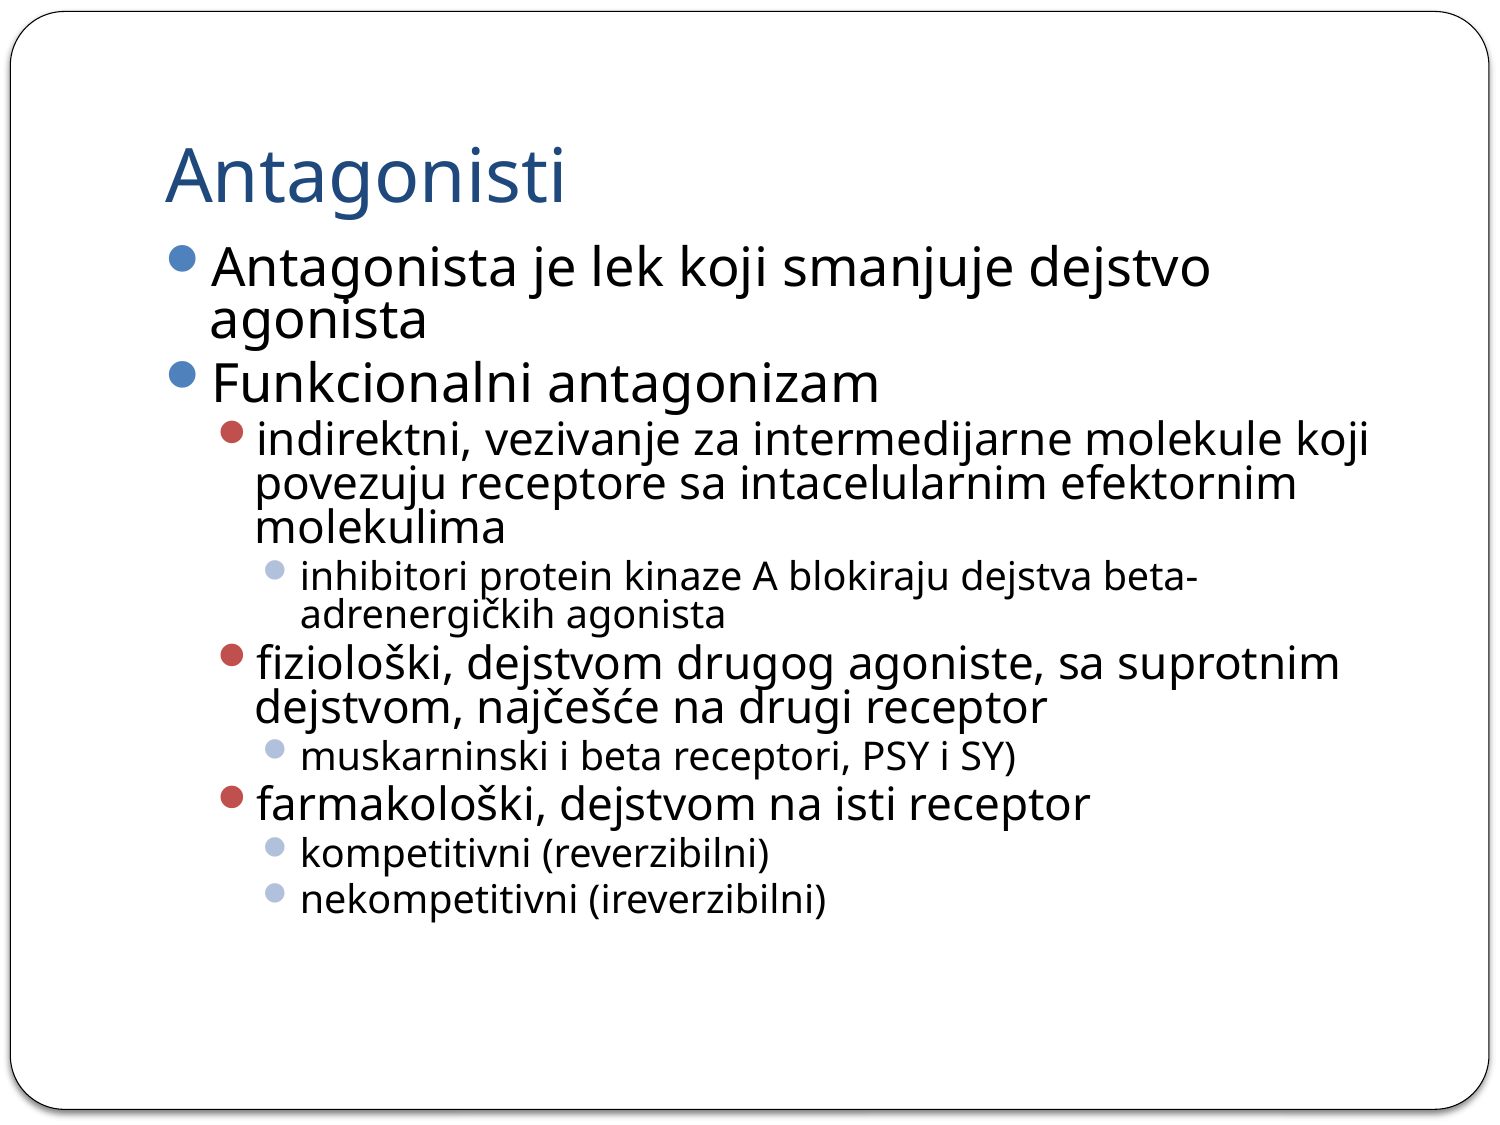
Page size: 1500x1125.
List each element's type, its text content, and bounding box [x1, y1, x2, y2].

list Antagonista je lek koji smanjuje dejstvo agonista Funkcionalni antagonizam indirektni, vezivanje za intermedijarne molekule koji povezuju receptore sa intacelularnim efektornim molekulima inhibitori protein kinaze A blokiraju dejstva beta-adrenergičkih agonista fiziološki, dejstvom drugog agoniste, sa suprotnim dejstvom, najčešće na drugi receptor muskarninski i beta receptori, PSY i SY) farmakološki, dejstvom na isti receptor kompetitivni (reverzibilni) nekompetitivni (ireverzibilni) [149, 237, 1426, 988]
title Antagonisti [149, 44, 1426, 233]
